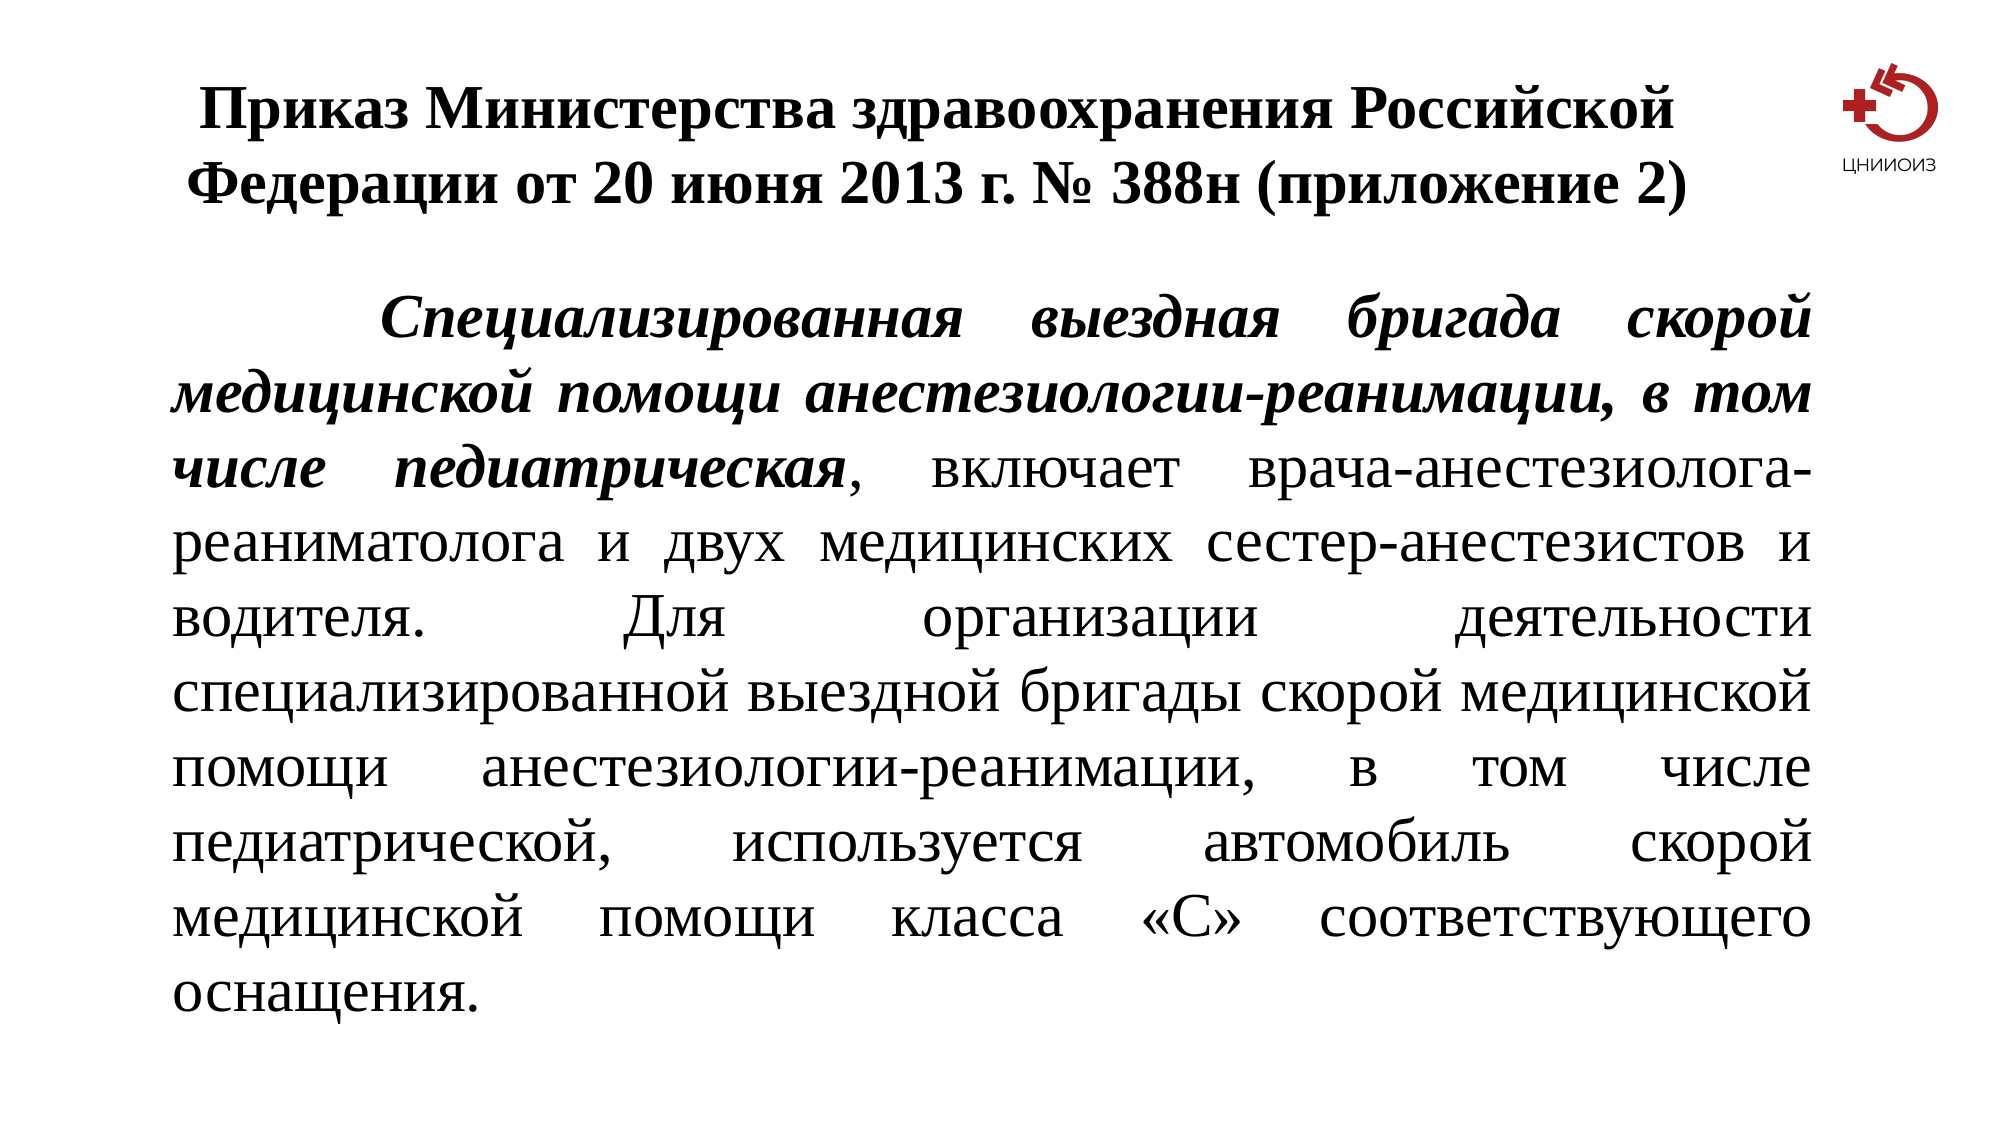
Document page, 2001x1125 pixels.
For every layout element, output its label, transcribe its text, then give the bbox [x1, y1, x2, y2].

title Приказ Министерства здравоохранения Российской Федерации от 20 июня 2013 г. № 388н (приложение 2) [155, 46, 1721, 235]
list Специализированная выездная бригада скорой медицинской помощи анестезиологии-реанимации, в том числе педиатрическая, включает врача-анестезиолога-реаниматолога и двух медицинских сестер-анестезистов и водителя. Для организации деятельности специализированной выездной бригады скорой медицинской помощи анестезиологии-реанимации, в том числе педиатрической, используется автомобиль скорой медицинской помощи класса «C» соответствующего оснащения. [101, 267, 1830, 1010]
picture [1843, 63, 1938, 174]
